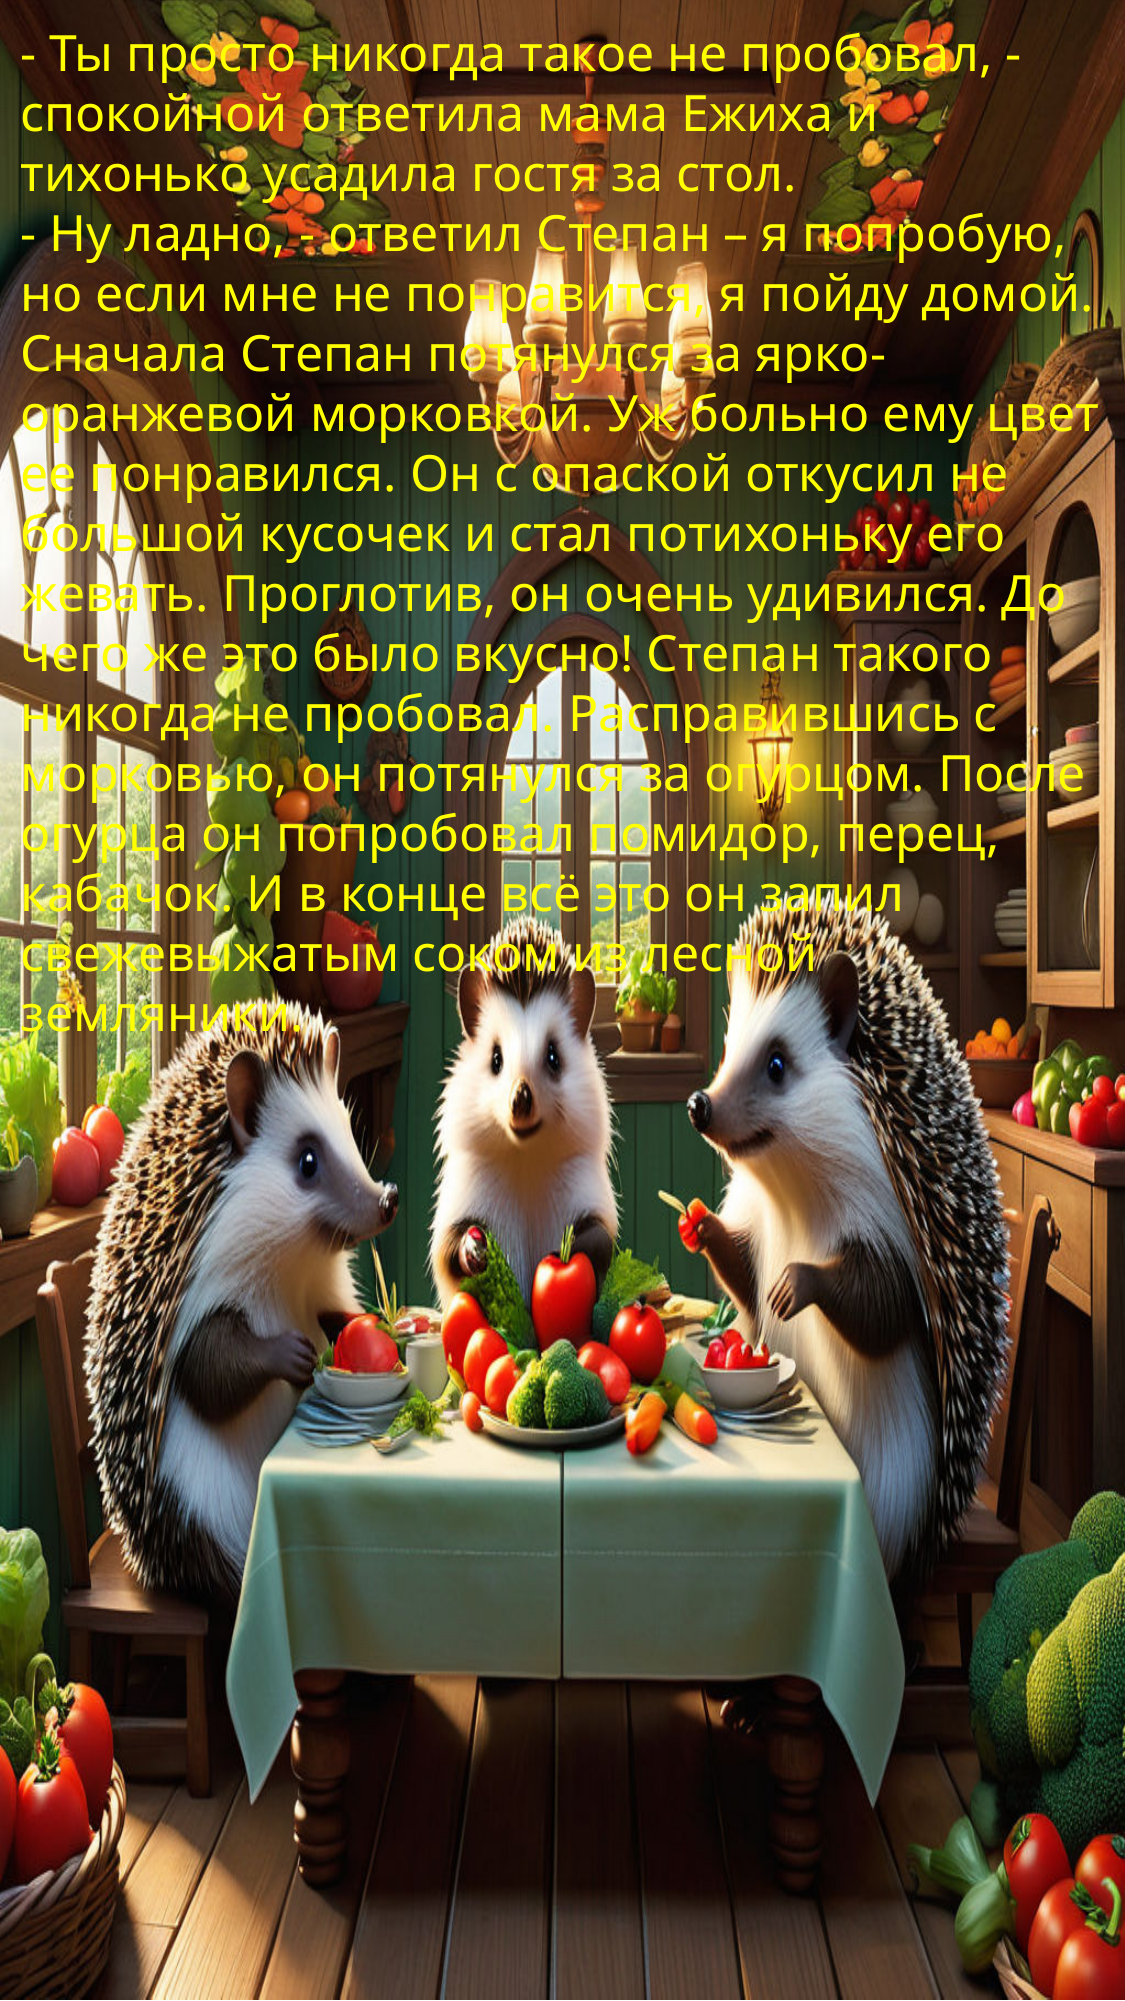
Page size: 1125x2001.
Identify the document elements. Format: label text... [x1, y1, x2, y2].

text_box - Ты просто никогда такое не пробовал, - спокойной ответила мама Ежиха и тихонько усадила гостя за стол. - Ну ладно, - ответил Степан – я попробую, но если мне не понравится, я пойду домой. Сначала Степан потянулся за ярко-оранжевой морковкой. Уж больно ему цвет ее понравился. Он с опаской откусил не большой кусочек и стал потихоньку его жевать. Проглотив, он очень удивился. До чего же это было вкусно! Степан такого никогда не пробовал. Расправившись с морковью, он потянулся за огурцом. После огурца он попробовал помидор, перец, кабачок. И в конце всё это он запил свежевыжатым соком из лесной земляники. [5, 14, 1123, 1050]
picture [0, 0, 1125, 2000]
